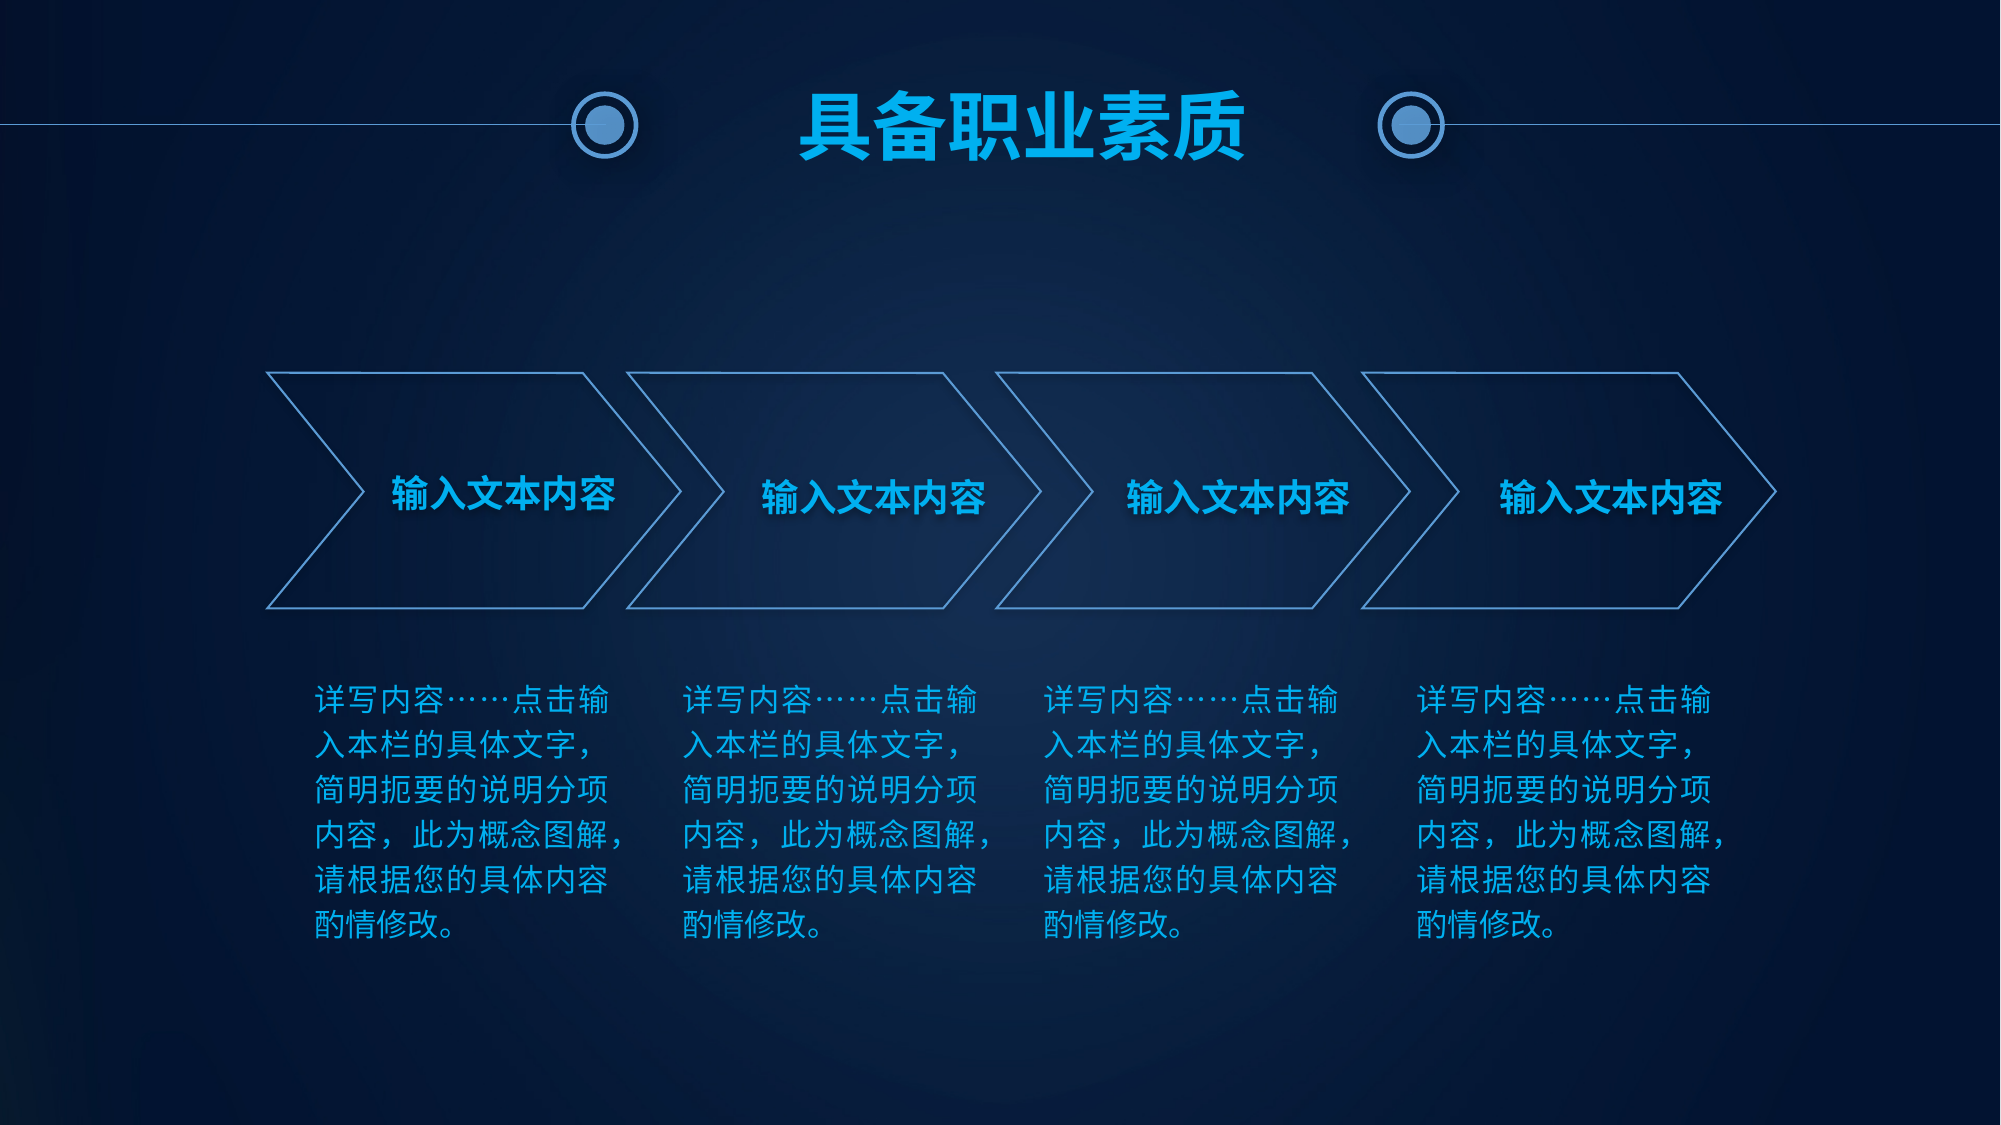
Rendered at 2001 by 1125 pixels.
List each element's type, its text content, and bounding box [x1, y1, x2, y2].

picture [0, 0, 2001, 1125]
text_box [1379, 93, 2000, 157]
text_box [1362, 372, 1776, 609]
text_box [267, 372, 627, 609]
text_box 详写内容……点击输入本栏的具体文字，简明扼要的说明分项内容，此为概念图解，请根据您的具体内容酌情修改。 [1416, 672, 1713, 943]
text_box 详写内容……点击输入本栏的具体文字，简明扼要的说明分项内容，此为概念图解，请根据您的具体内容酌情修改。 [1043, 672, 1340, 943]
text_box 详写内容……点击输入本栏的具体文字，简明扼要的说明分项内容，此为概念图解，请根据您的具体内容酌情修改。 [314, 672, 610, 943]
text_box 具备职业素质 [783, 72, 1263, 177]
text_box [627, 372, 996, 609]
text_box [0, 93, 637, 157]
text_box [996, 372, 1362, 609]
text_box 详写内容……点击输入本栏的具体文字，简明扼要的说明分项内容，此为概念图解，请根据您的具体内容酌情修改。 [682, 672, 978, 943]
